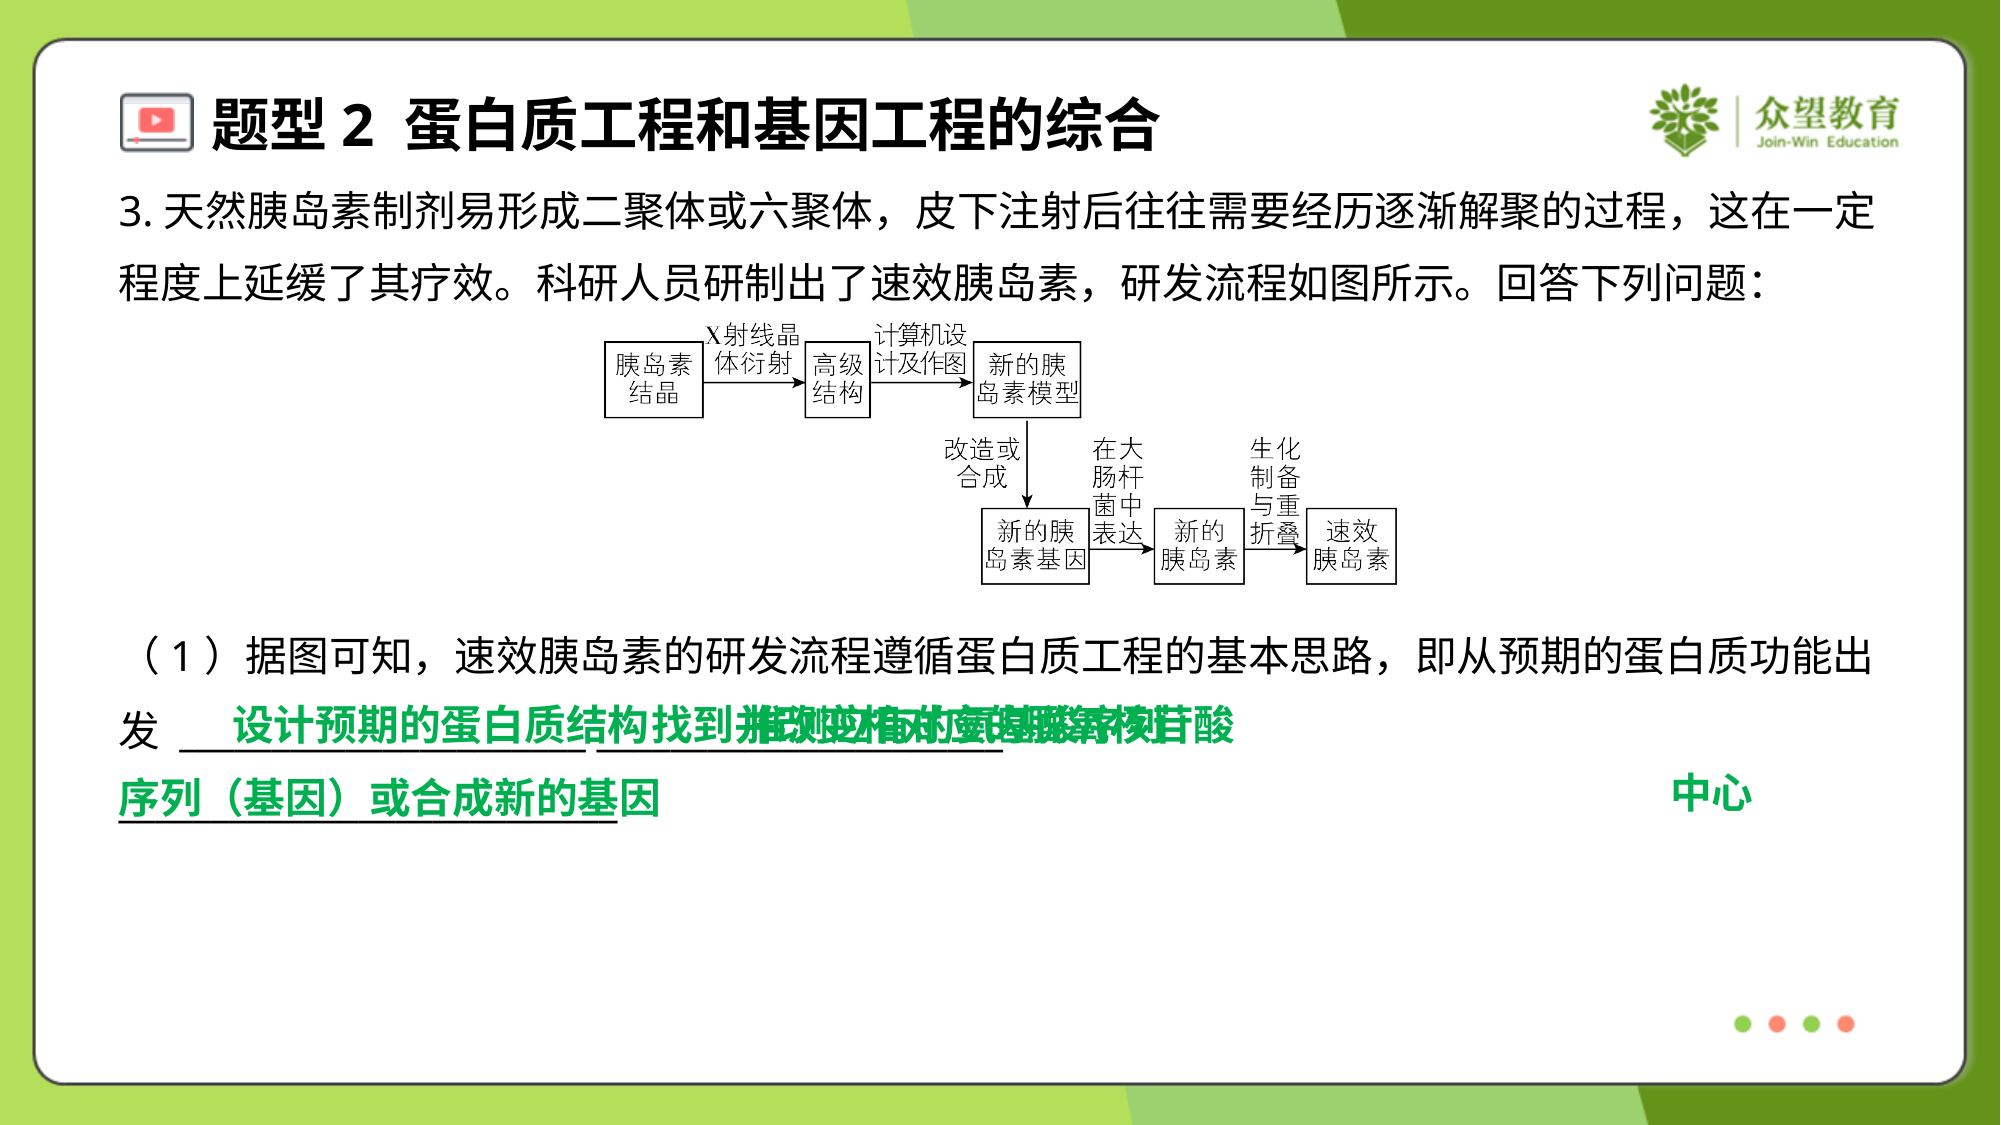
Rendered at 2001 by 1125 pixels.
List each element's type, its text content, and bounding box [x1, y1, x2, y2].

text_box 3.天然胰岛素制剂易形成二聚体或六聚体，皮下注射后往往需要经历逐渐解聚的过程，这在一定 程度上延缓了其疗效。科研人员研制出了速效胰岛素，研发流程如图所示。回答下列问题： [118, 159, 1883, 300]
text_box 中心 [1654, 745, 1769, 810]
picture [0, 0, 2000, 1125]
text_box 找到并改变相对应的脱氧核苷酸 序列（基因）或合成新的基因 [118, 673, 1882, 815]
